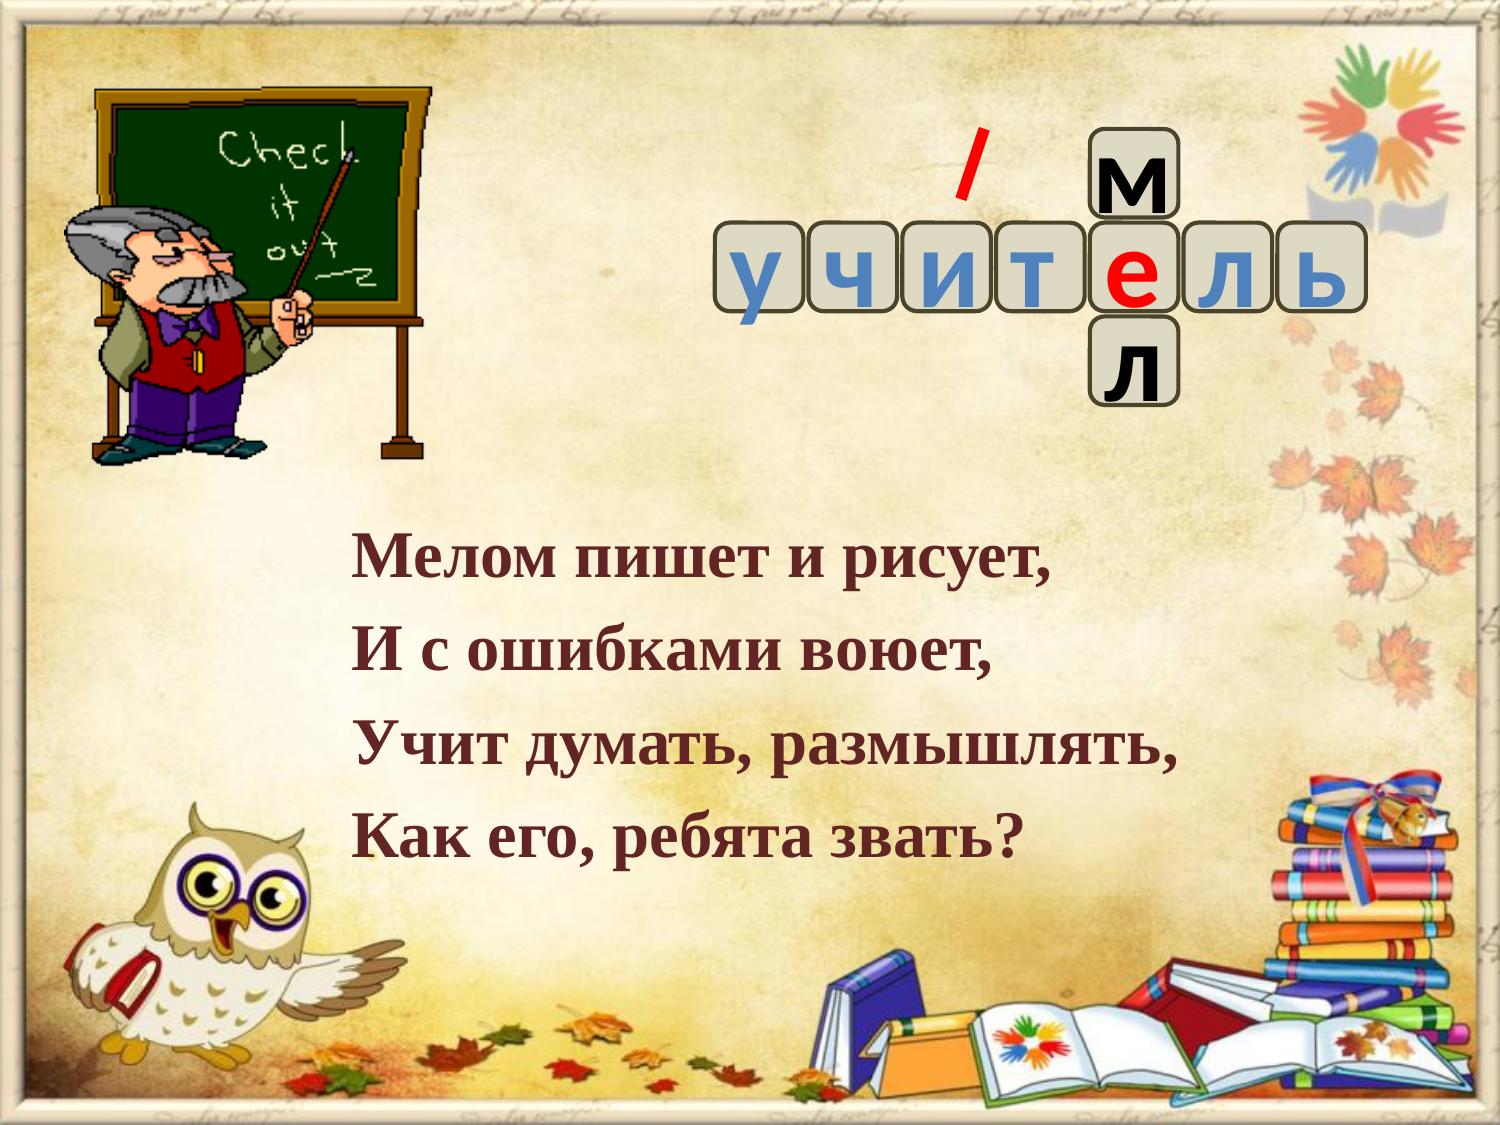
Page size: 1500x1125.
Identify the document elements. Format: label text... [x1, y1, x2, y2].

text_box е [1102, 244, 1183, 338]
text_box т [1008, 187, 1102, 338]
text_box и [902, 187, 1008, 338]
text_box л [1089, 338, 1196, 431]
text_box м [1078, 93, 1184, 244]
list Мелом пишет и рисует, И с ошибками воюет, Учит думать, размышлять, Как его, ребята звать? [336, 503, 1427, 759]
picture [0, 0, 1500, 1125]
text_box л [1183, 187, 1289, 338]
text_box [937, 152, 1009, 177]
text_box ь [1289, 187, 1383, 338]
text_box у [714, 187, 821, 338]
text_box ч [821, 187, 902, 338]
